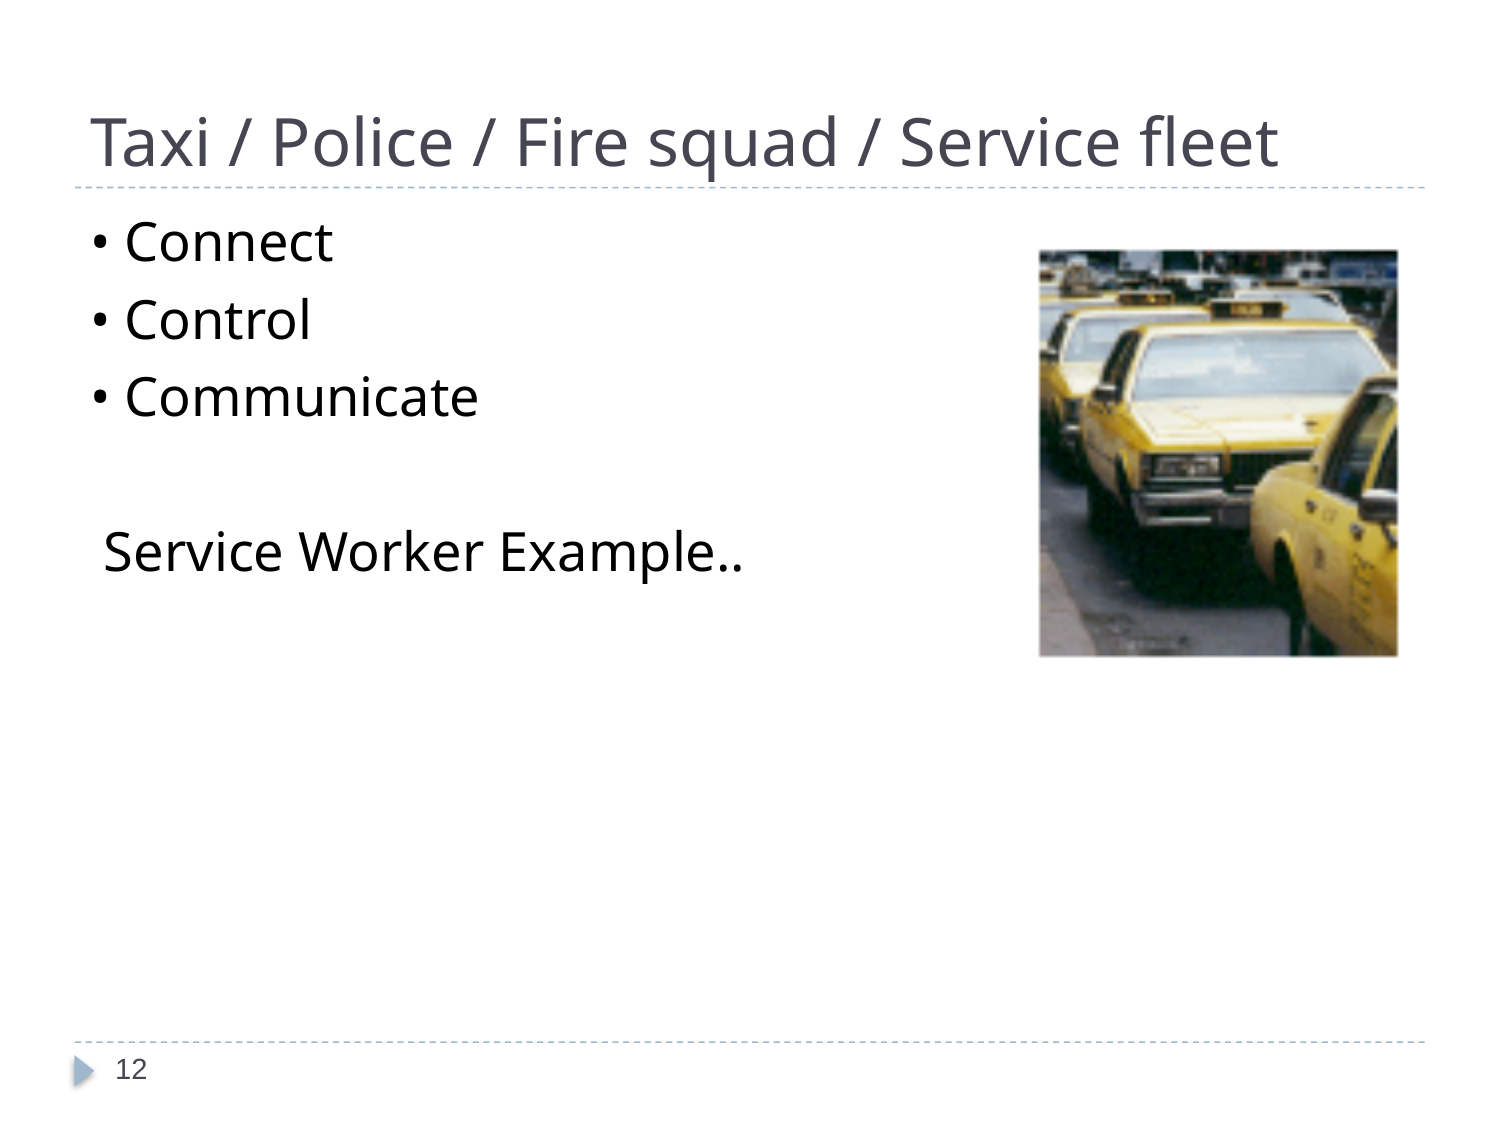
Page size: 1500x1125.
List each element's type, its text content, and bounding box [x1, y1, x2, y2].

list • Connect • Control • Communicate Service Worker Example.. [74, 199, 1426, 1011]
slide_number 12 [100, 1042, 426, 1103]
title Taxi / Police / Fire squad / Service fleet [74, 24, 1426, 188]
picture [1024, 224, 1415, 674]
